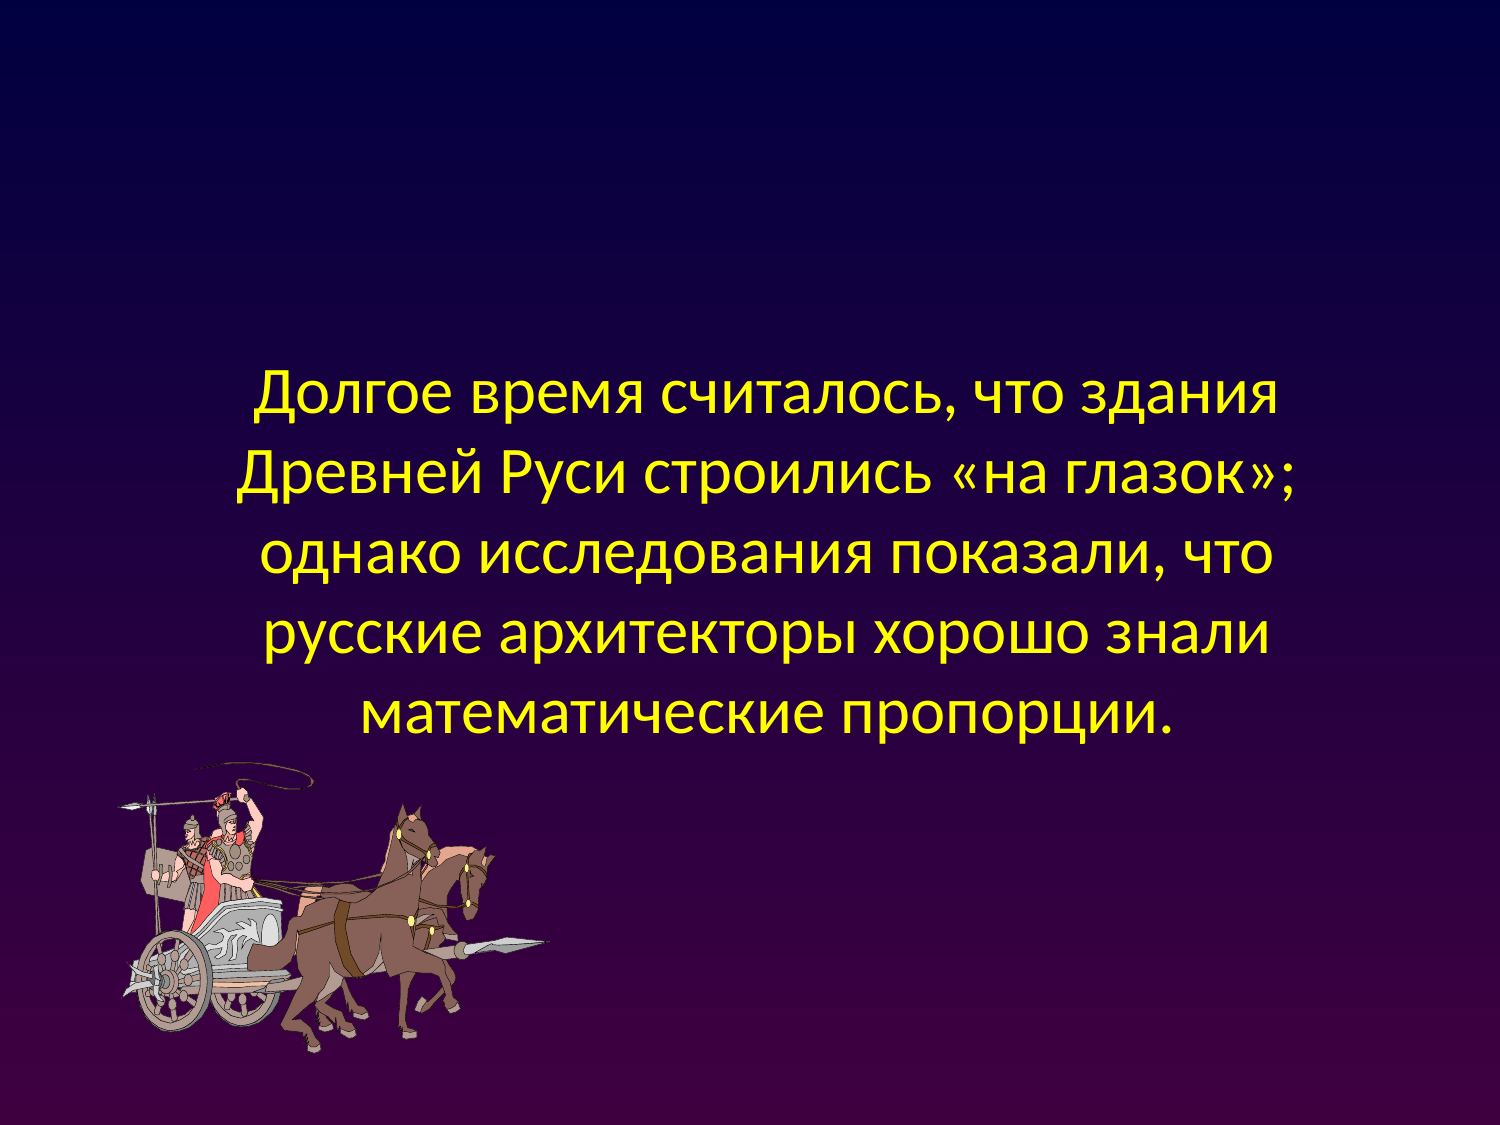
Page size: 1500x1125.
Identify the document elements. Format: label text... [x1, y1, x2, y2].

text_box Долгое время считалось, что здания Древней Руси строились «на глазок»; однако исследования показали, что русские архитекторы хорошо знали математические пропорции. [140, 339, 1395, 755]
picture [116, 761, 551, 1055]
